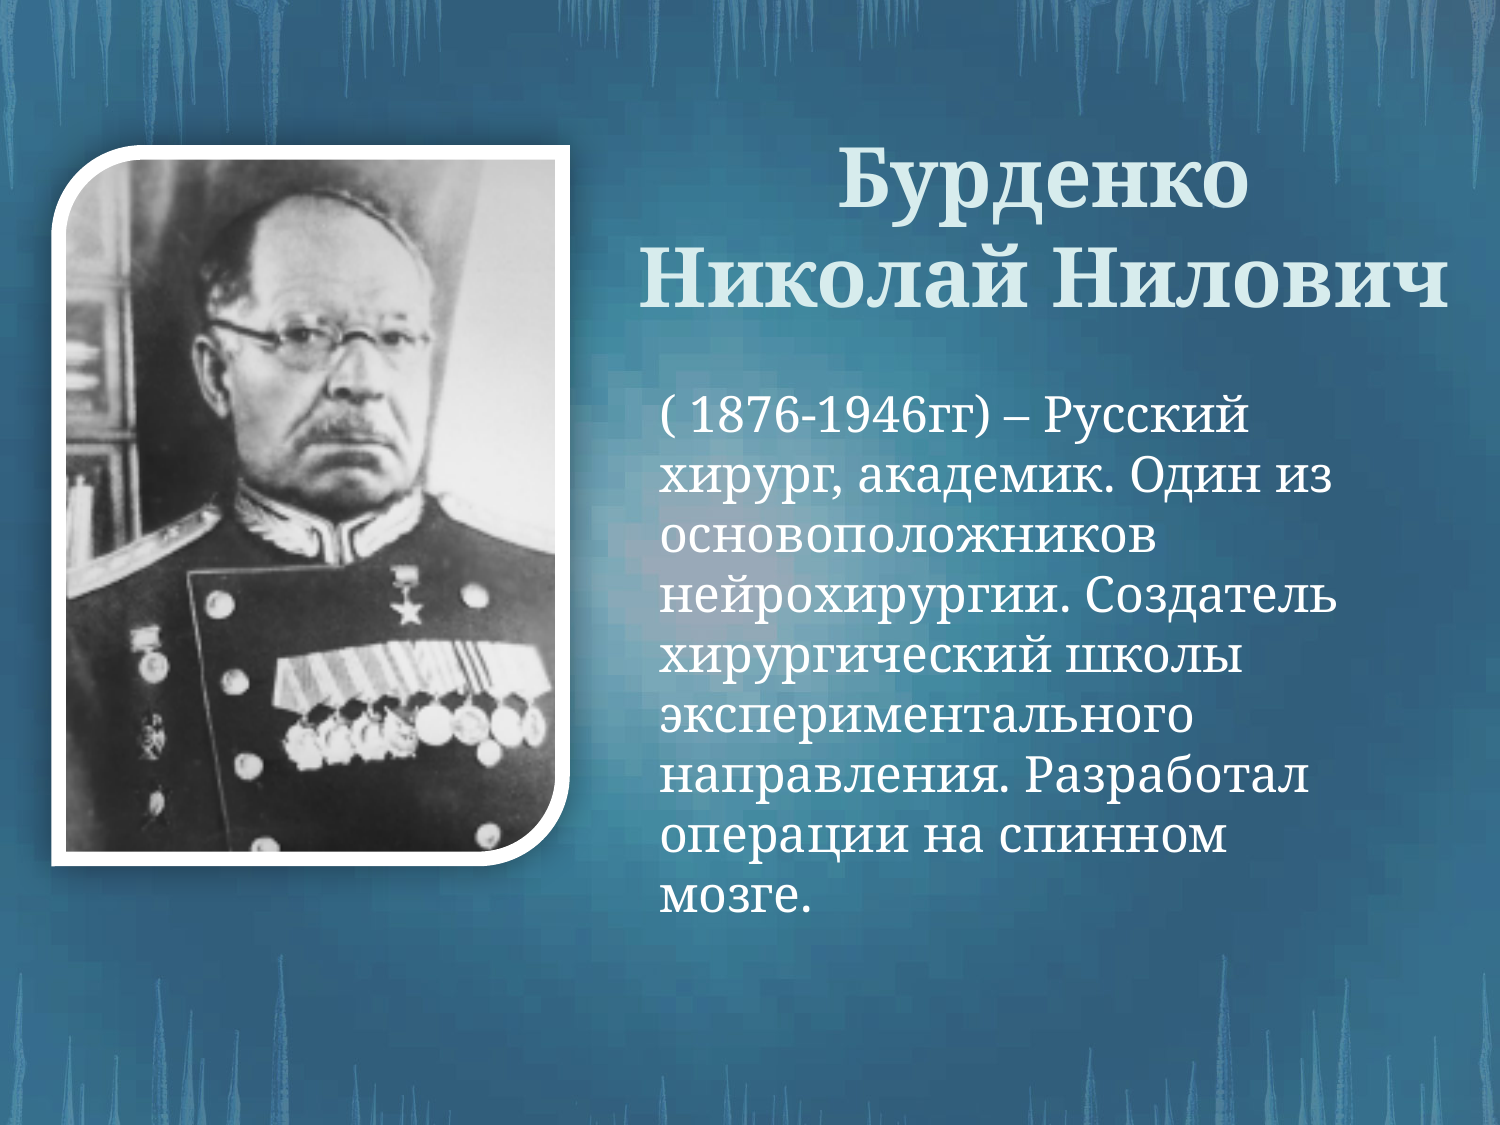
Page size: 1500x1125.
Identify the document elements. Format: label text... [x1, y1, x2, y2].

text_box Бурденко Николай Нилович [624, 117, 1464, 332]
picture [0, 0, 1500, 1125]
text_box ( 1876-1946гг) – Русский хирург, академик. Один из основоположников нейрохирургии. Создатель хирургический школы экспериментального направления. Разработал операции на спинном мозге. [644, 374, 1407, 930]
